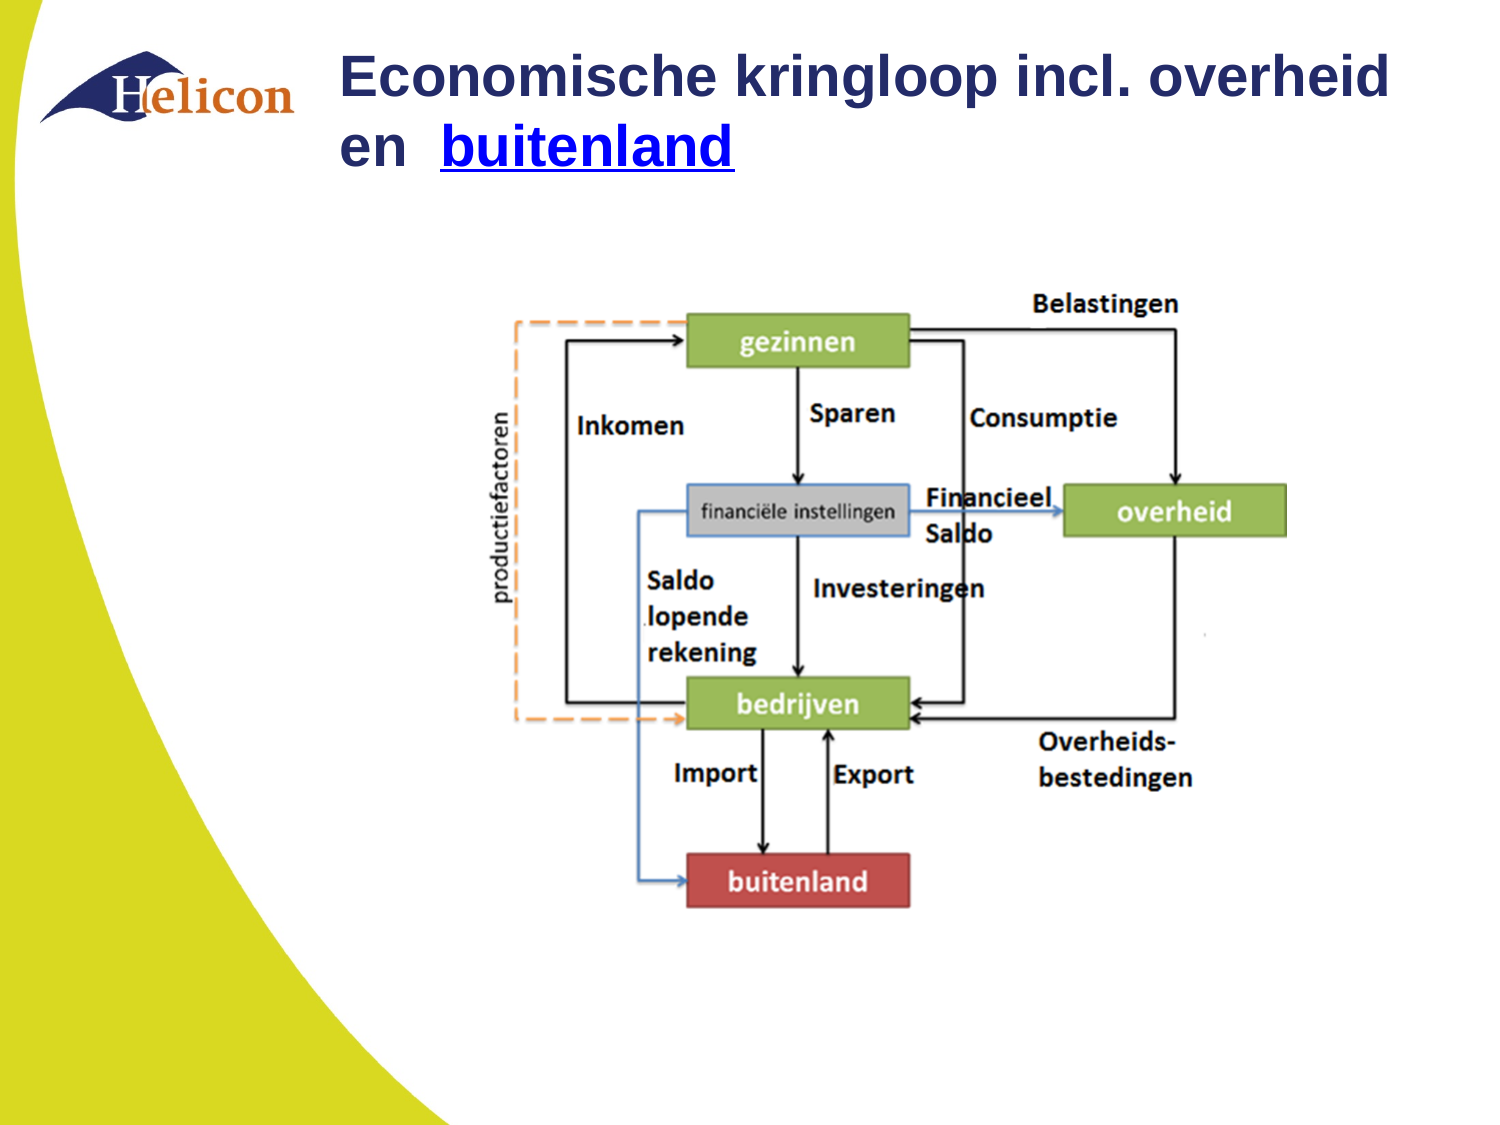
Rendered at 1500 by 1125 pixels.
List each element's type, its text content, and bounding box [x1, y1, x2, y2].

title Economische kringloop incl. overheid en buitenland [324, 54, 1415, 161]
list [474, 283, 1287, 918]
picture [0, 0, 1500, 1125]
